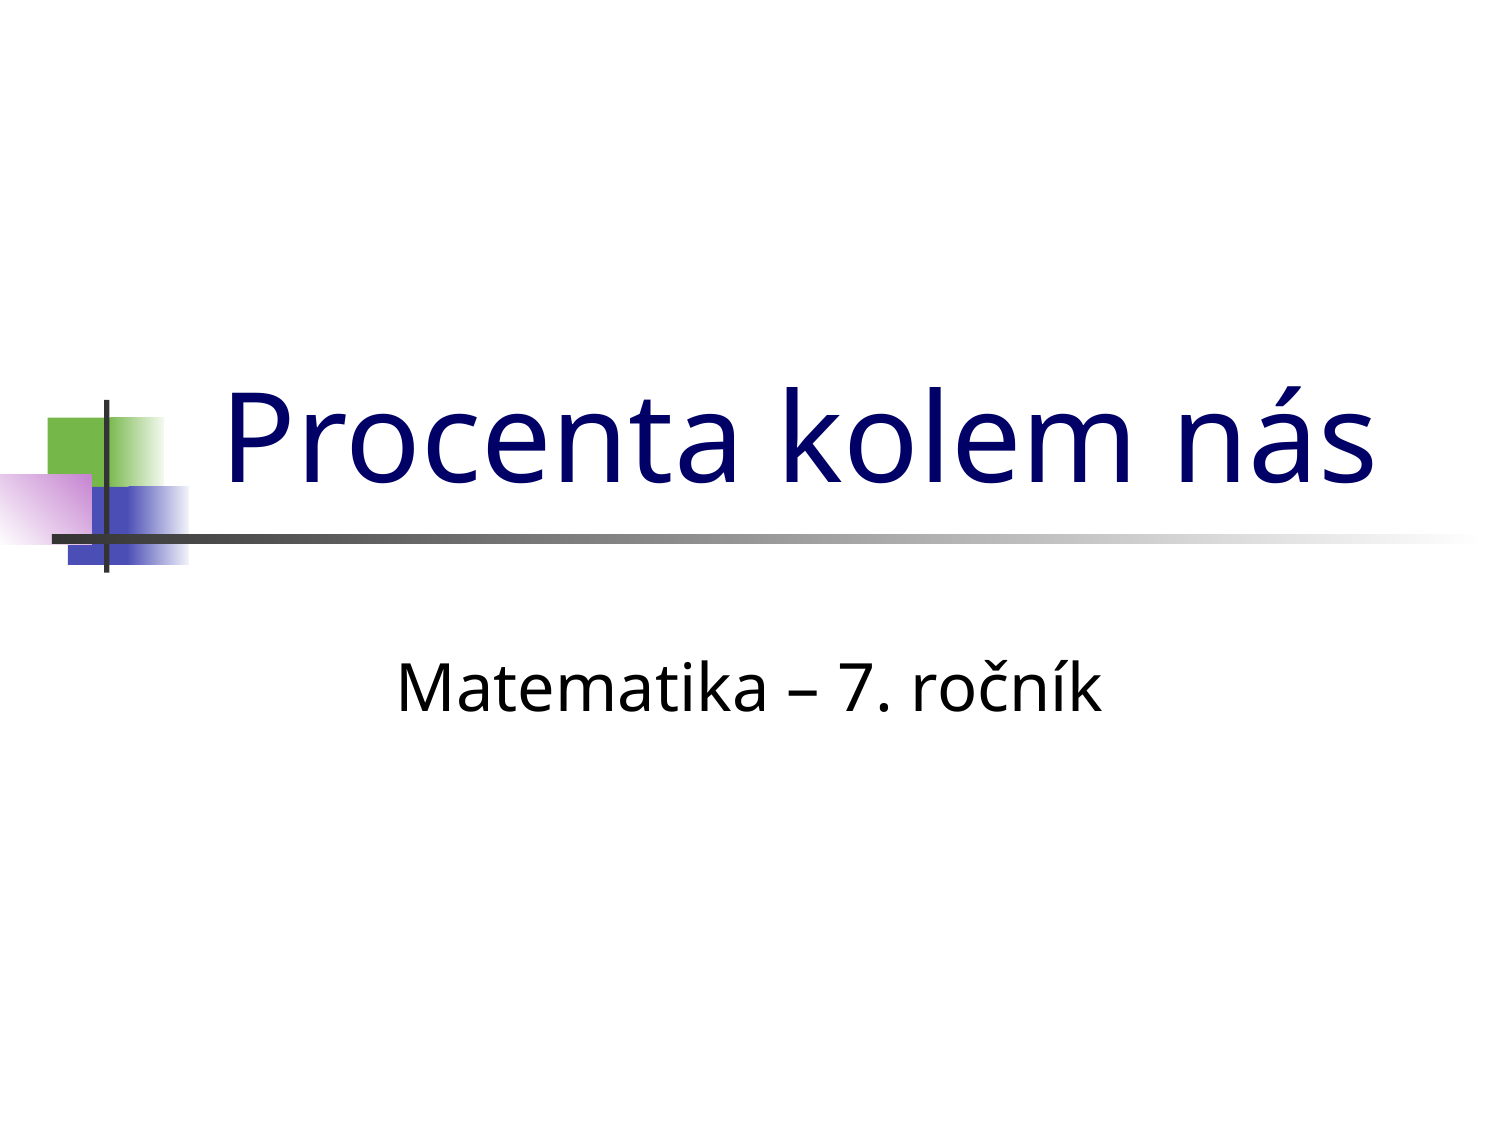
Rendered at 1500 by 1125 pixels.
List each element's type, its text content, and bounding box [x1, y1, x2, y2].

title Procenta kolem nás [162, 274, 1438, 516]
subtitle Matematika – 7. ročník [224, 637, 1276, 926]
